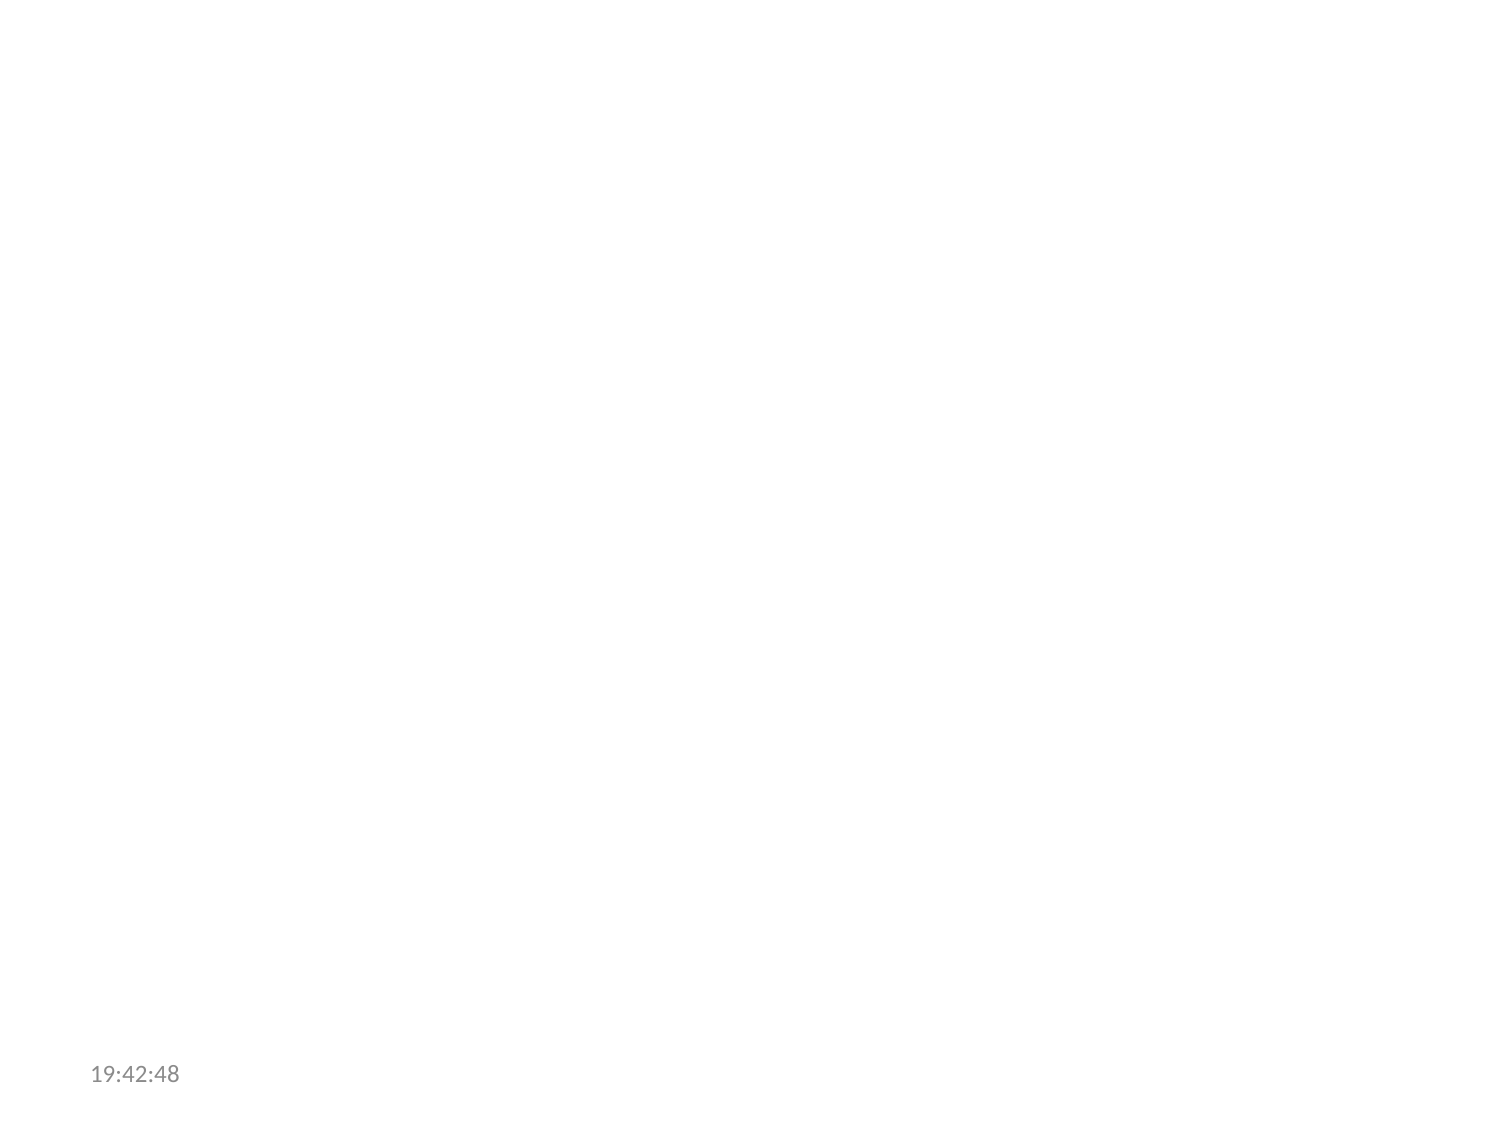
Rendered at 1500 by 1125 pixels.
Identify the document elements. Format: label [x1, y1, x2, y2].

slide_number [75, 1042, 425, 1103]
